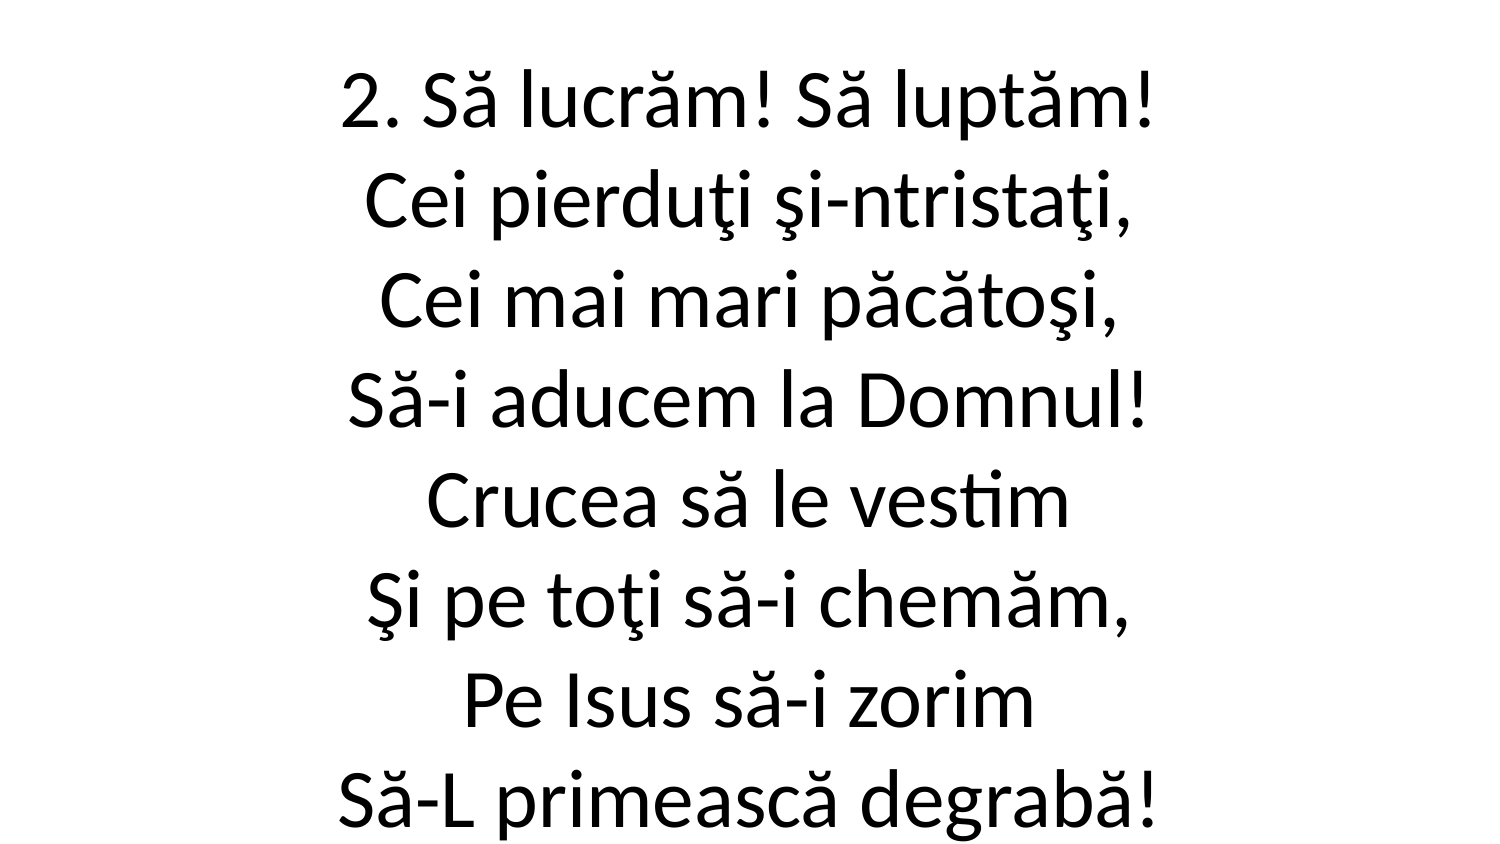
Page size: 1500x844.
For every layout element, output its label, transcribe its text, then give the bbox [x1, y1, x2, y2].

text_box 2. Să lucrăm! Să luptăm! Cei pierduţi şi-ntristaţi, Cei mai mari păcătoşi, Să-i aducem la Domnul! Crucea să le vestim Şi pe toţi să-i chemăm, Pe Isus să-i zorim Să-L primească degrabă! [322, 0, 1178, 844]
